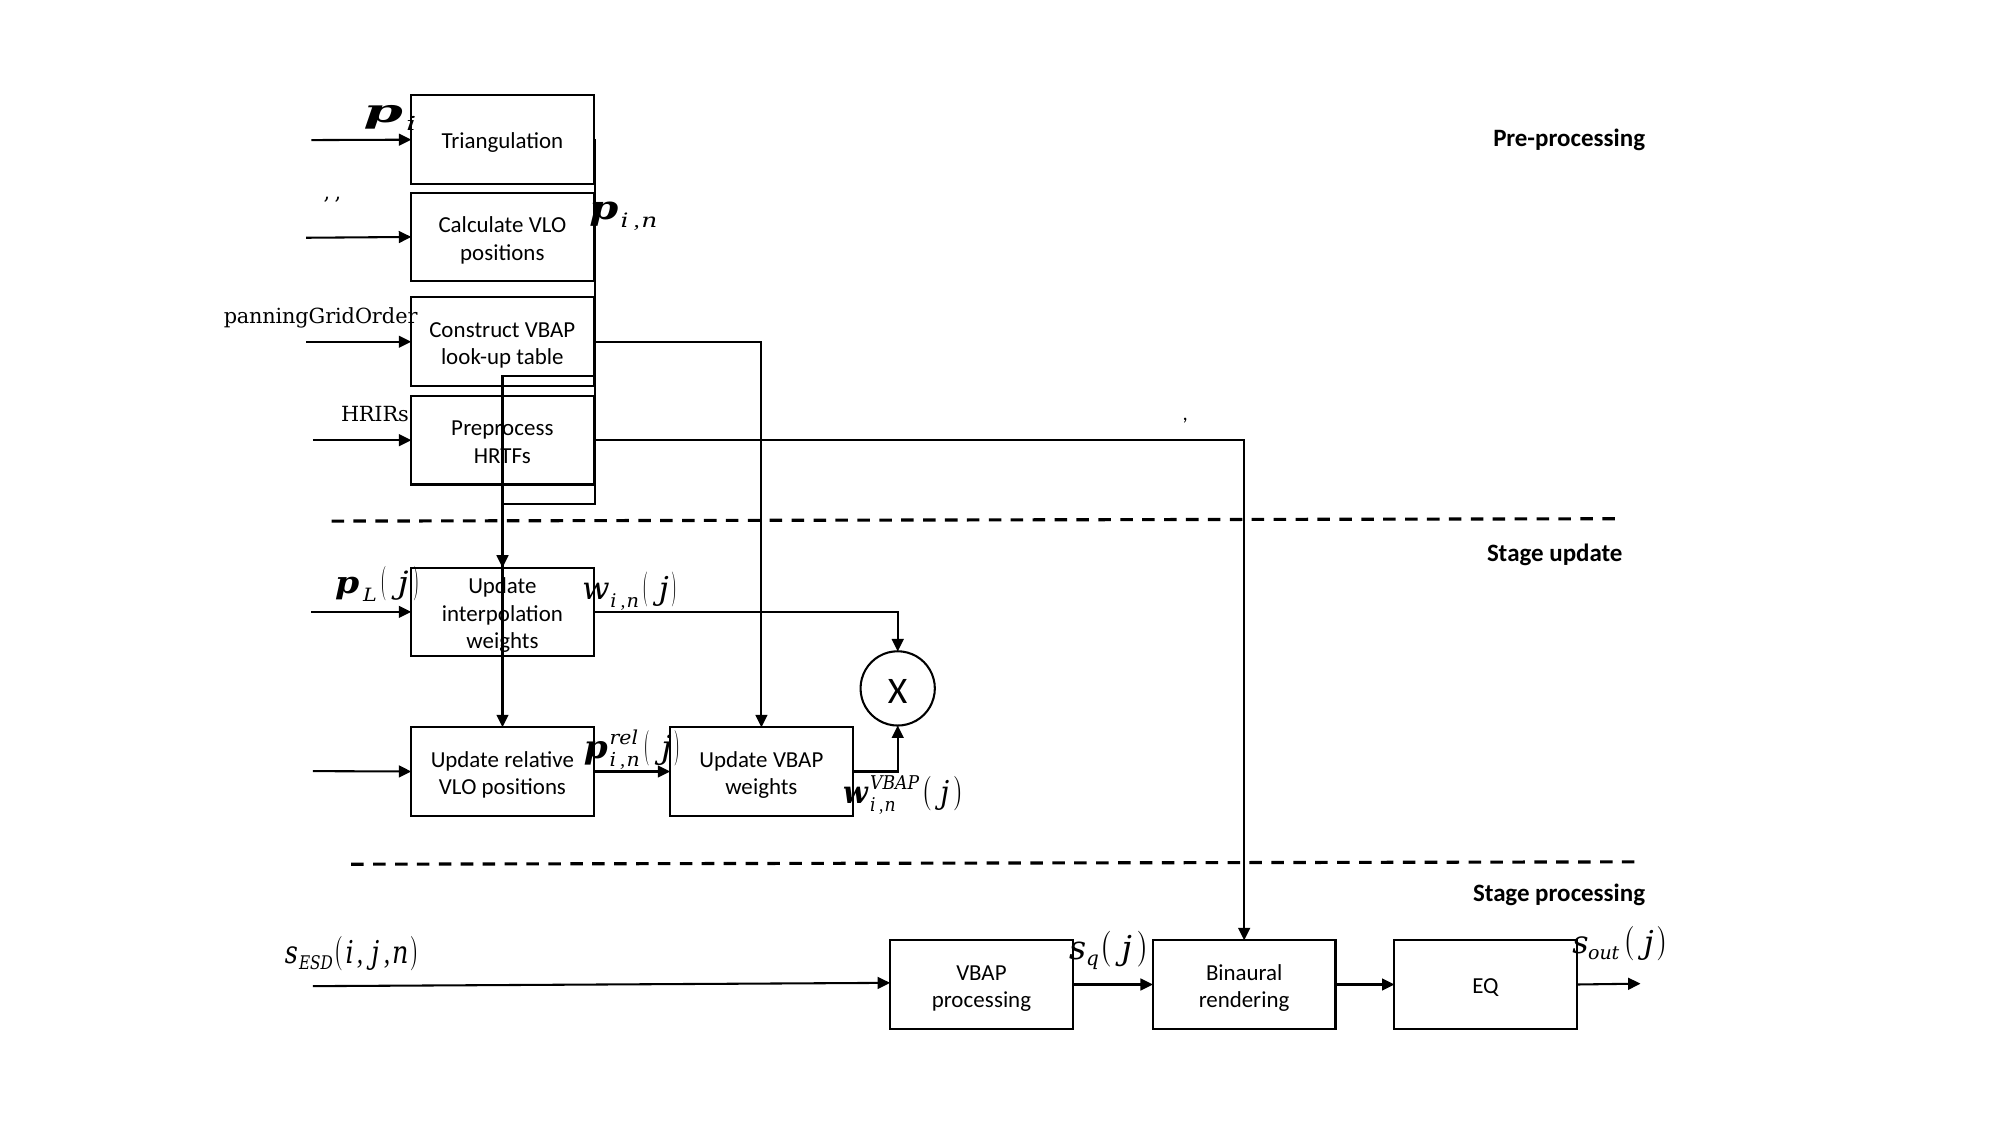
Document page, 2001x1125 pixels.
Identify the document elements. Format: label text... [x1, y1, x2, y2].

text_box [1245, 861, 1641, 865]
text_box VBAP processing [889, 941, 1074, 1030]
text_box Update relative VLO positions [410, 726, 593, 817]
text_box panningGridOrder [208, 295, 433, 335]
text_box Construct VBAP look-up table [410, 296, 502, 387]
text_box HRIRs [326, 393, 424, 433]
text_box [312, 982, 891, 987]
text_box Pre-processing [1424, 91, 1661, 182]
text_box Preprocess HRTFs [410, 395, 501, 486]
text_box Stage processing [1346, 861, 1661, 922]
text_box Binaural rendering [1152, 939, 1337, 1030]
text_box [1245, 518, 1621, 522]
text_box Calculate VLO positions [410, 192, 502, 282]
text_box EQ [1393, 939, 1578, 1030]
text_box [502, 139, 594, 568]
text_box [331, 518, 502, 522]
text_box Stage update [1401, 507, 1638, 597]
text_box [351, 861, 593, 865]
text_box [502, 568, 594, 728]
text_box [594, 341, 762, 728]
text_box Triangulation [410, 94, 595, 185]
text_box Update interpolation weights [410, 567, 501, 657]
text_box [593, 440, 1245, 941]
